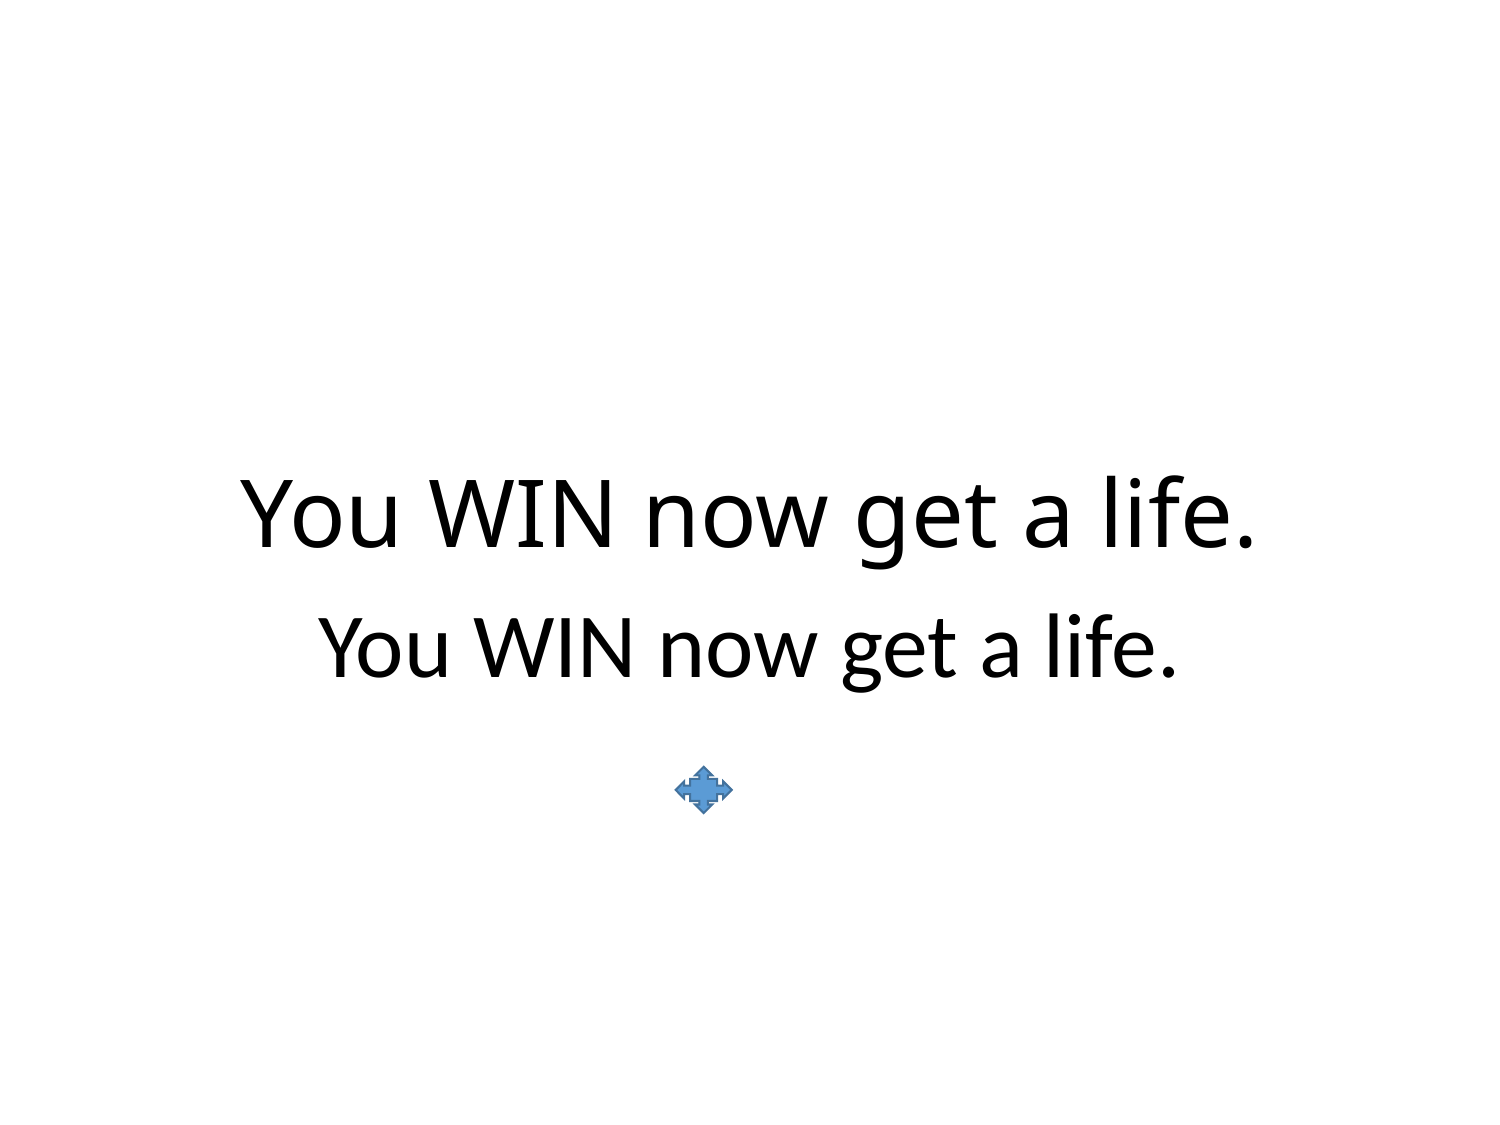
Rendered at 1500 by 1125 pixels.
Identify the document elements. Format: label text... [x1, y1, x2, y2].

subtitle You WIN now get a life. [187, 590, 1313, 863]
text_box [674, 765, 734, 815]
title You WIN now get a life. [187, 184, 1313, 576]
